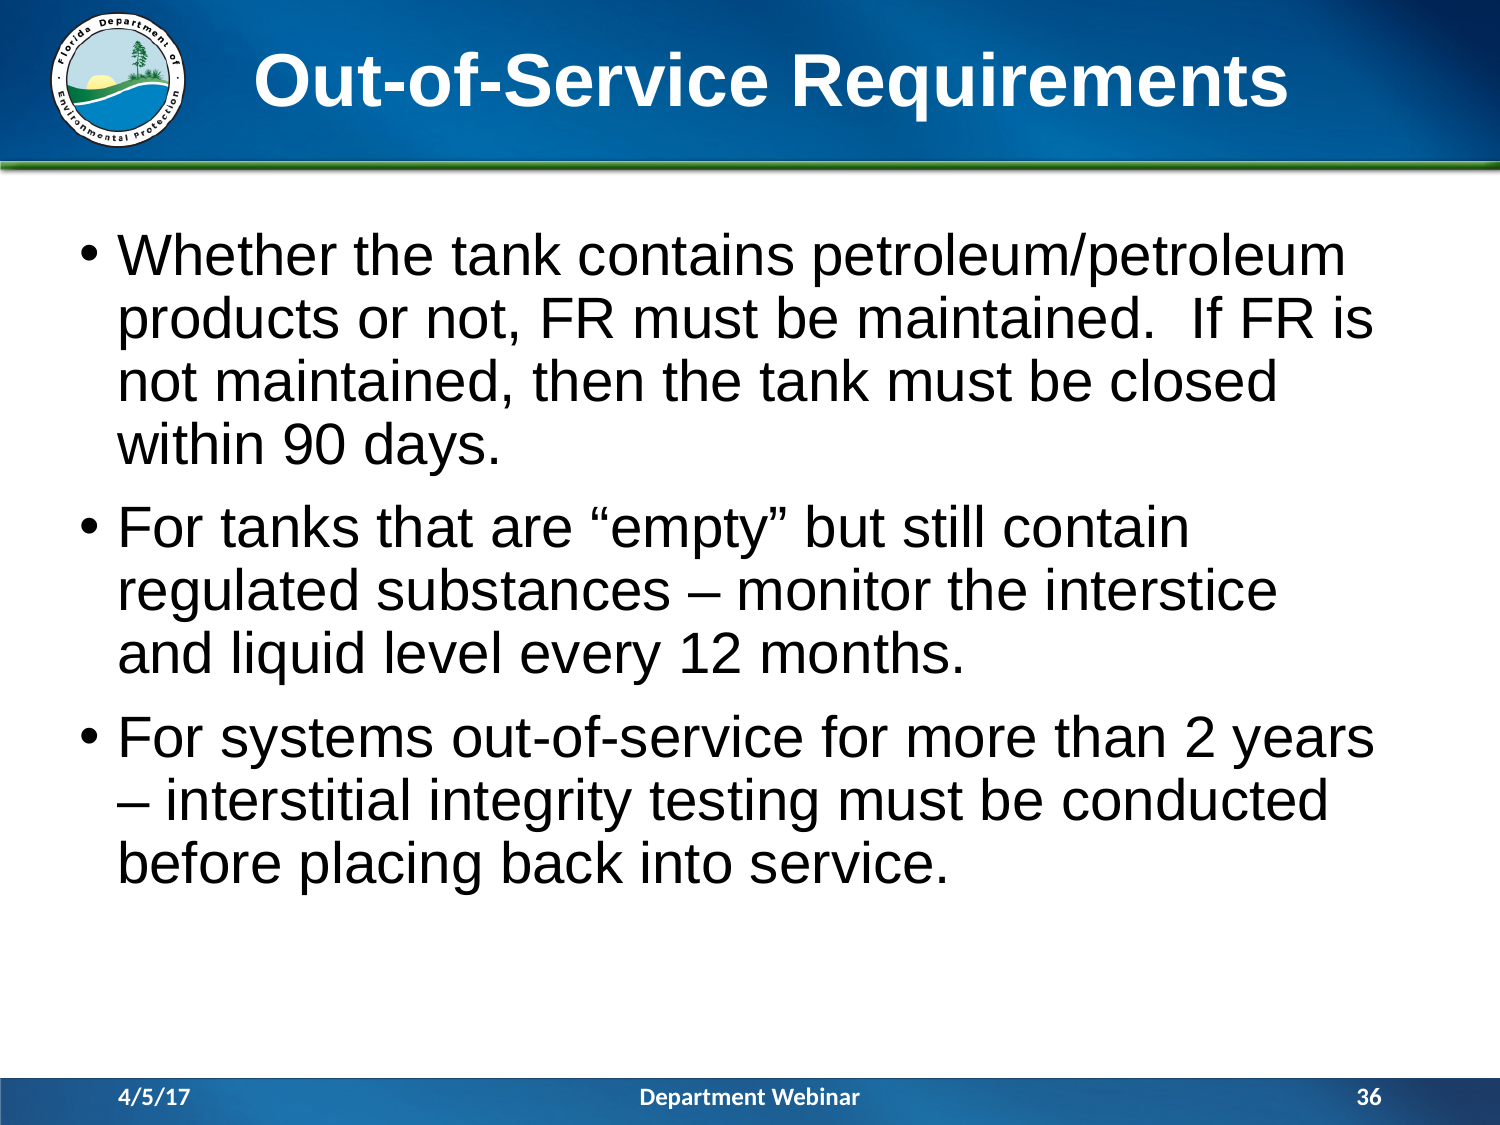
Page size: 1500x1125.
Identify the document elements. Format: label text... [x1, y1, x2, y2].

picture [0, 0, 1500, 1125]
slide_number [103, 1065, 441, 1125]
footer Department Webinar [496, 1065, 1004, 1125]
slide_number 36 [1059, 1065, 1397, 1125]
title Out-of-Service Requirements [148, 0, 1397, 217]
list Whether the tank contains petroleum/petroleum products or not, FR must be maintained. If FR is not maintained, then the tank must be closed within 90 days. For tanks that are “empty” but still contain regulated substances – monitor the interstice and liquid level every 12 months. For systems out-of-service for more than 2 years – interstitial integrity testing must be conducted before placing back into service. [64, 217, 1397, 932]
